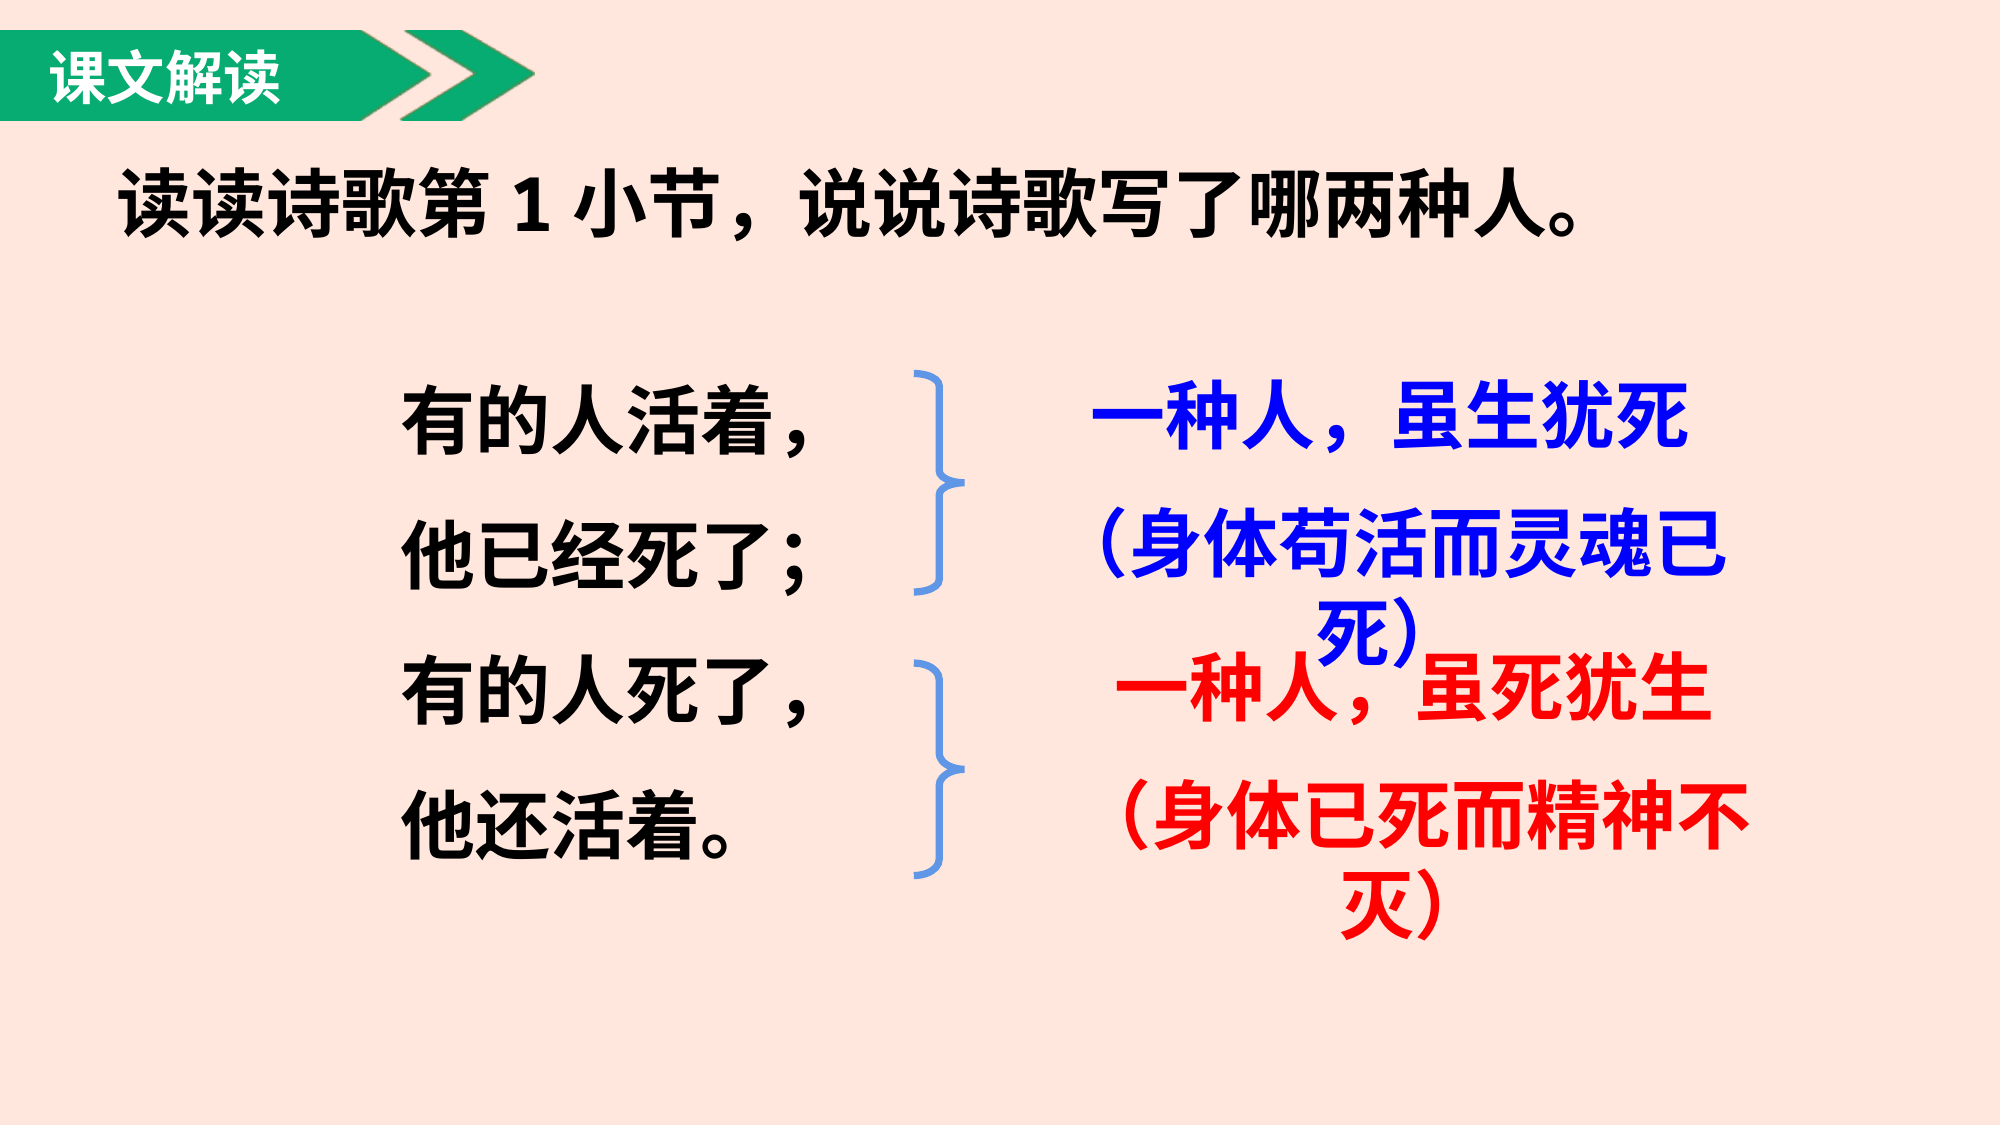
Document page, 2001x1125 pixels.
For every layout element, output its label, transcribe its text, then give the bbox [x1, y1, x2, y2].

text_box 有的人活着， 他已经死了； 有的人死了， 他还活着。 [385, 321, 914, 876]
text_box 读读诗歌第1小节，说说诗歌写了哪两种人。 [102, 148, 2000, 254]
text_box 一种人，虽死犹生 （身体已死而精神不灭） [1011, 633, 1817, 956]
text_box [913, 662, 965, 877]
picture [0, 30, 535, 121]
text_box 课文解读 [33, 33, 325, 119]
text_box 一种人，虽生犹死 （身体苟活而灵魂已死） [964, 361, 1817, 684]
text_box [914, 372, 964, 593]
